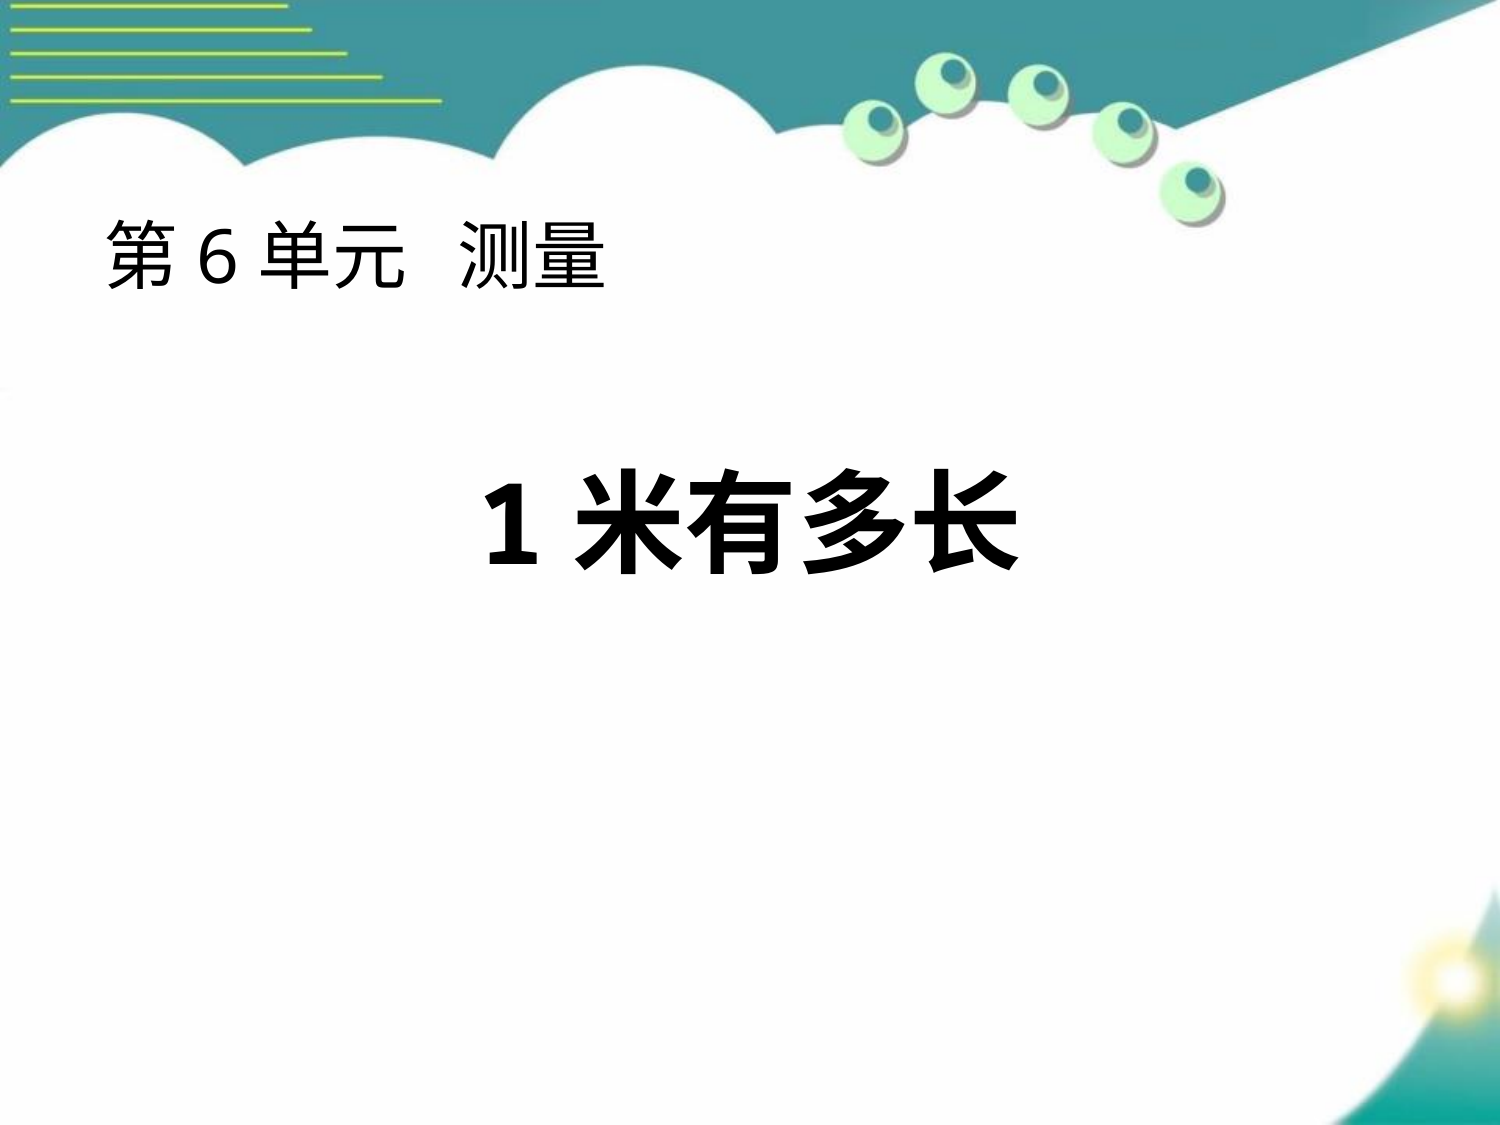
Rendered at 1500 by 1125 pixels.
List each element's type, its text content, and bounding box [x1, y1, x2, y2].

picture [0, 595, 1500, 1125]
text_box 第6单元 测量 [88, 201, 1153, 307]
text_box 1米有多长 [0, 444, 1500, 595]
picture [0, 0, 1500, 444]
